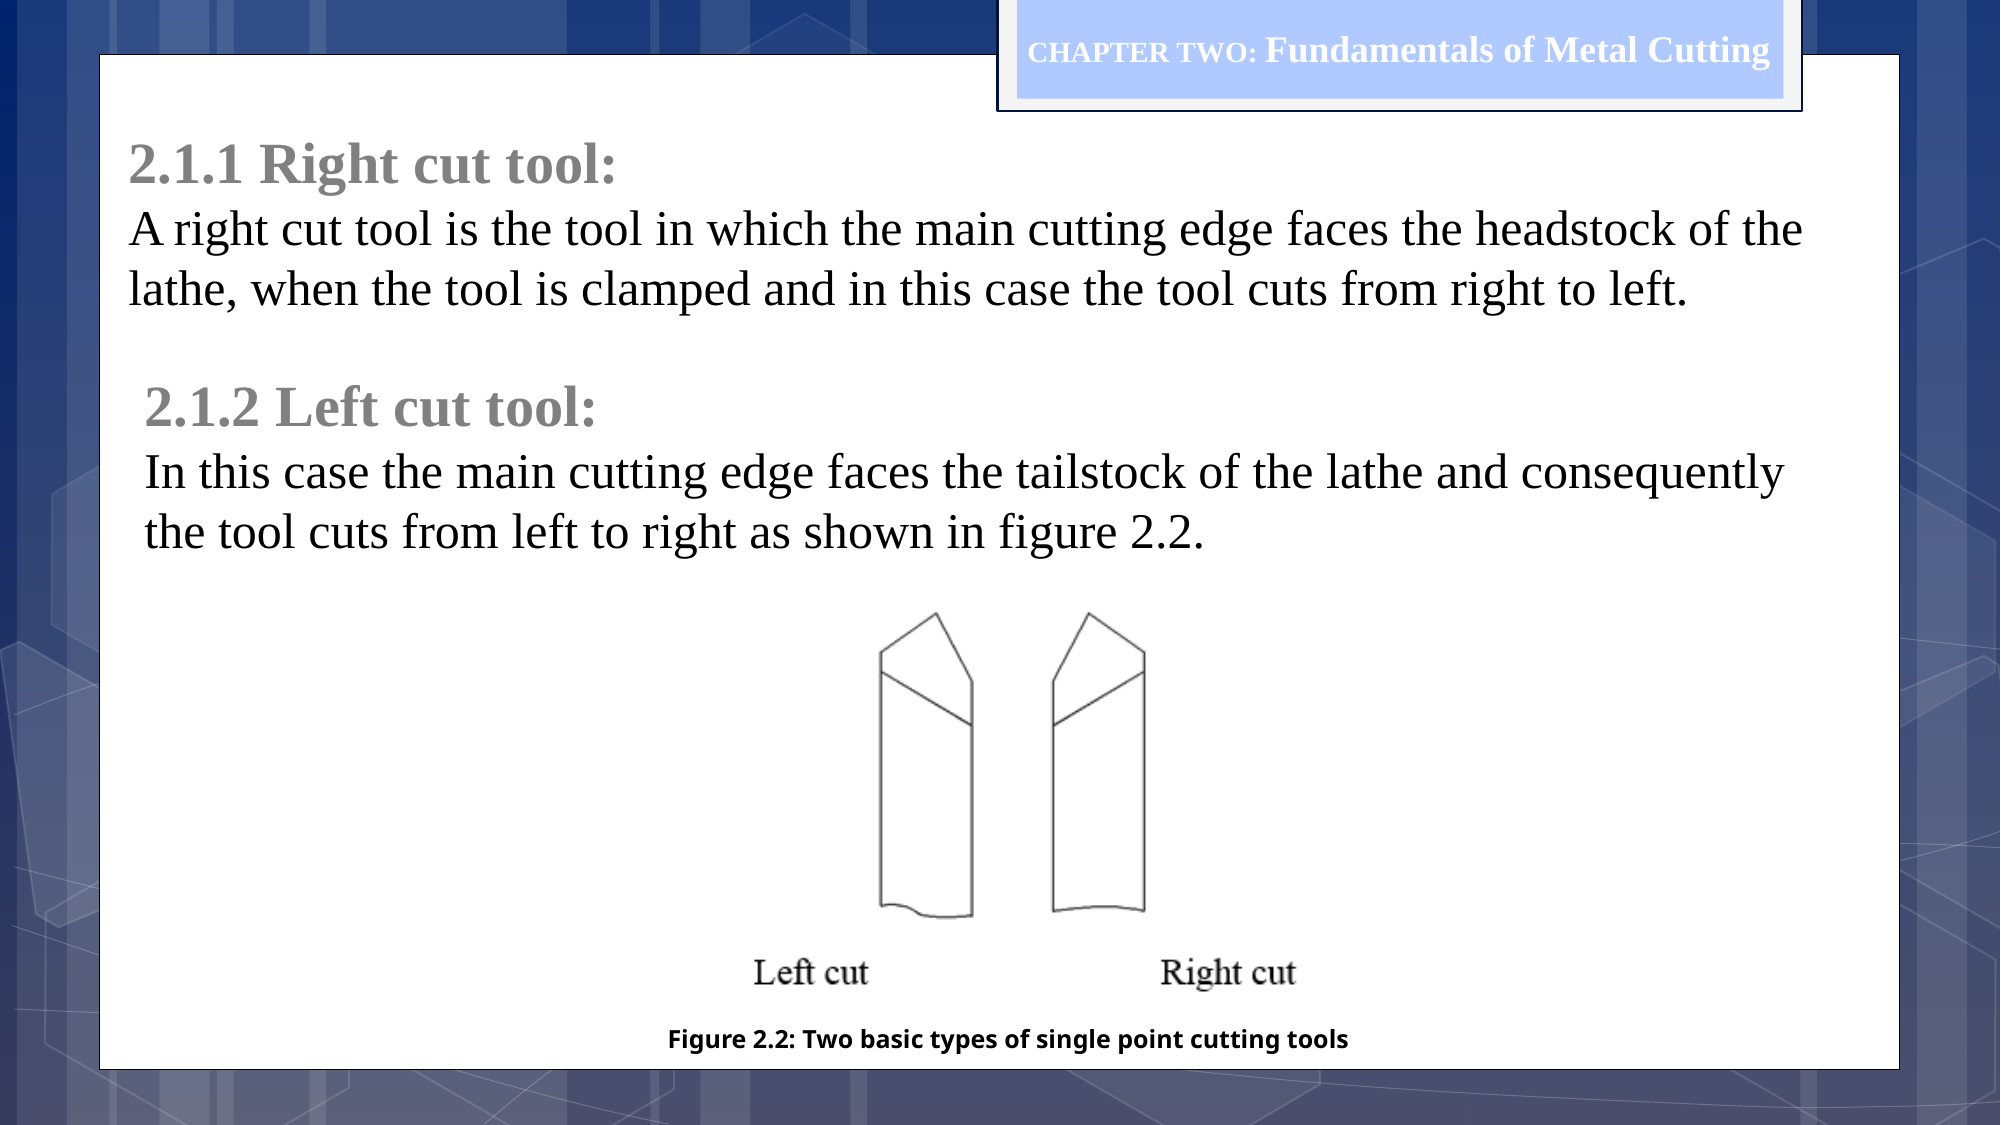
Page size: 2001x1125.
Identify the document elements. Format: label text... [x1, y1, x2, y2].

text_box 2.1.1 Right cut tool: A right cut tool is the tool in which the main cutting edge faces the headstock of the lathe, when the tool is clamped and in this case the tool cuts from right to left. [113, 7, 1867, 323]
text_box CHAPTER TWO: Fundamentals of Metal Cutting [940, 0, 1858, 78]
picture [698, 599, 1319, 1017]
text_box Figure 2.2: Two basic types of single point cutting tools [652, 1016, 1365, 1061]
text_box 2.1.2 Left cut tool: In this case the main cutting edge faces the tailstock of the lathe and consequently the tool cuts from left to right as shown in figure 2.2. [129, 311, 1865, 566]
